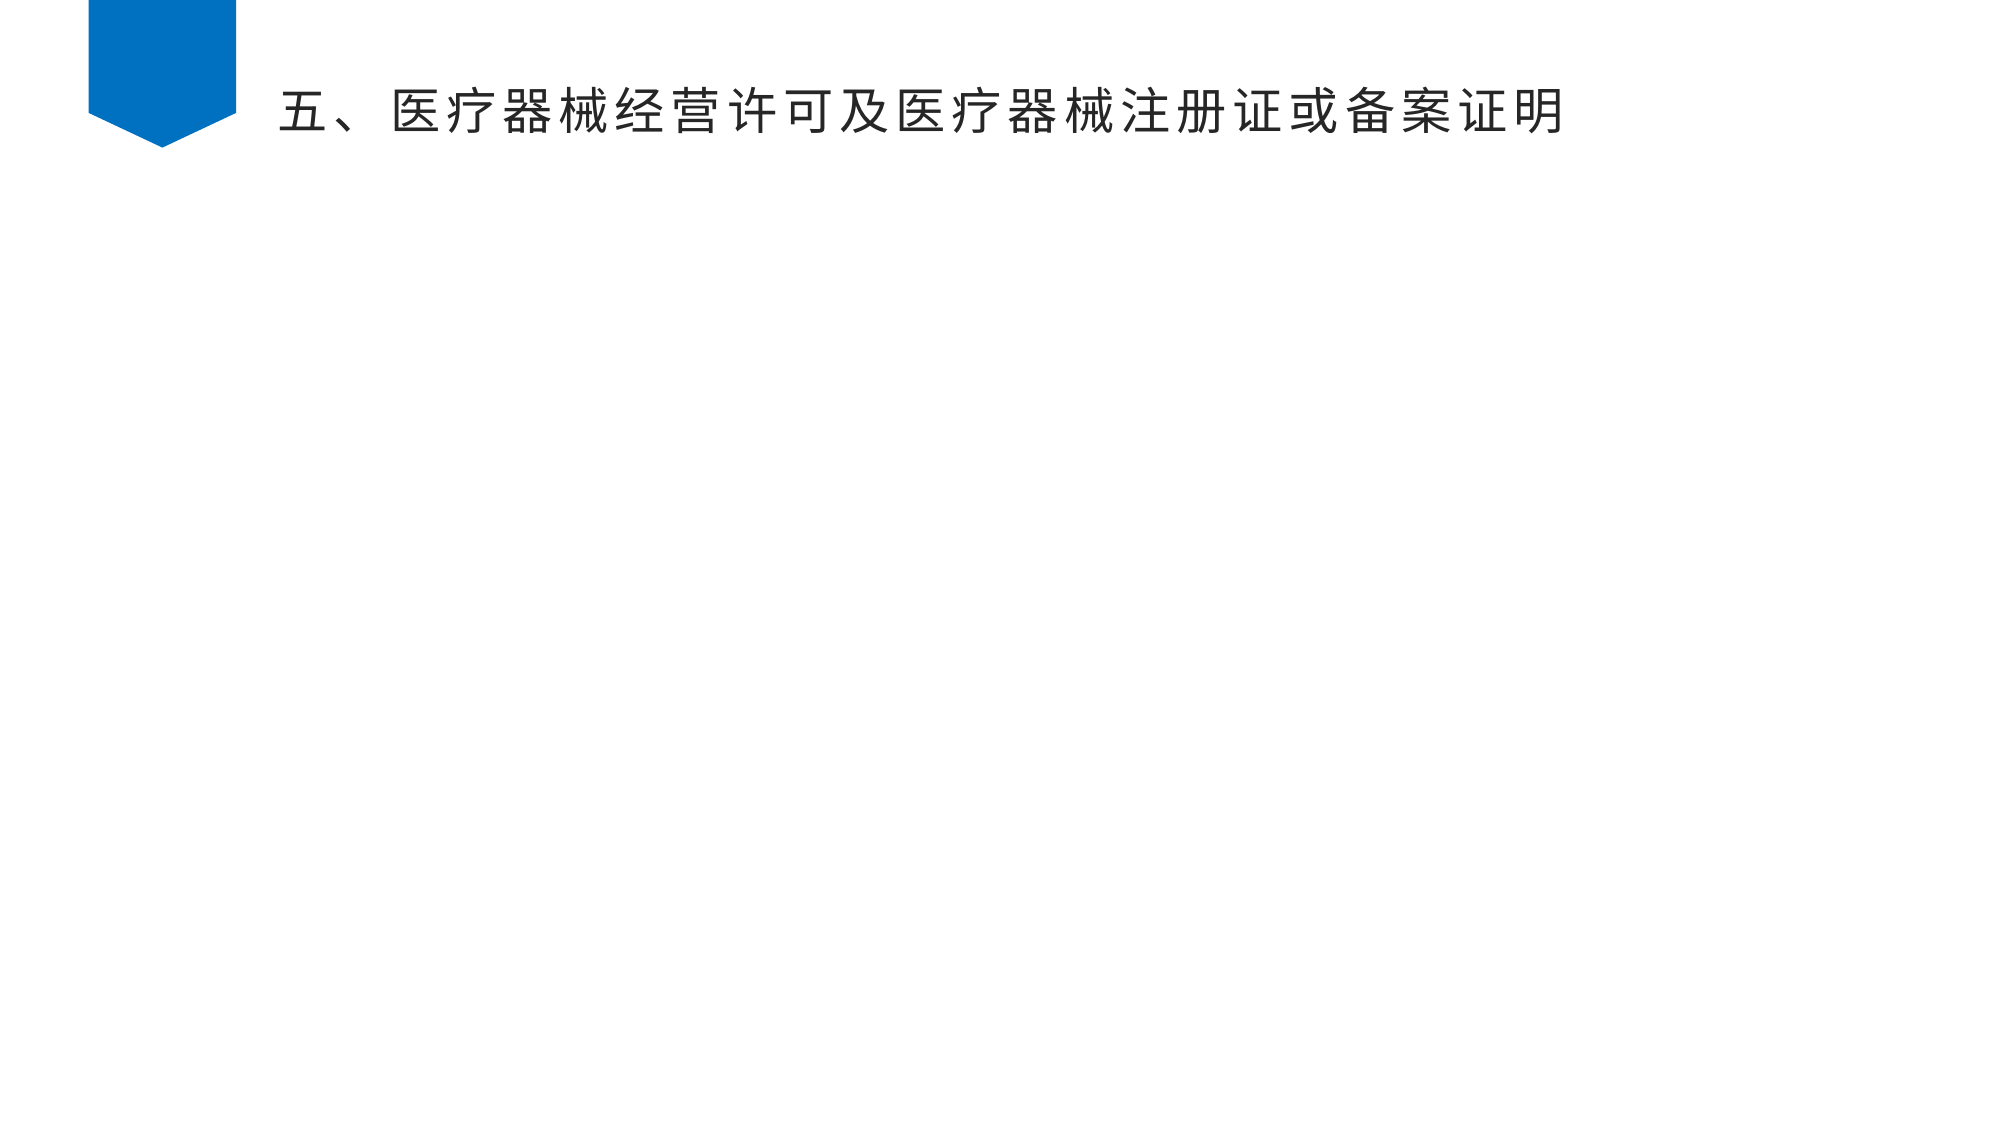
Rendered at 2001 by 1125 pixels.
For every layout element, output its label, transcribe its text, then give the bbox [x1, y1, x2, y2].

text_box [87, 0, 238, 149]
title 五、医疗器械经营许可及医疗器械注册证或备案证明 [262, 15, 1940, 203]
